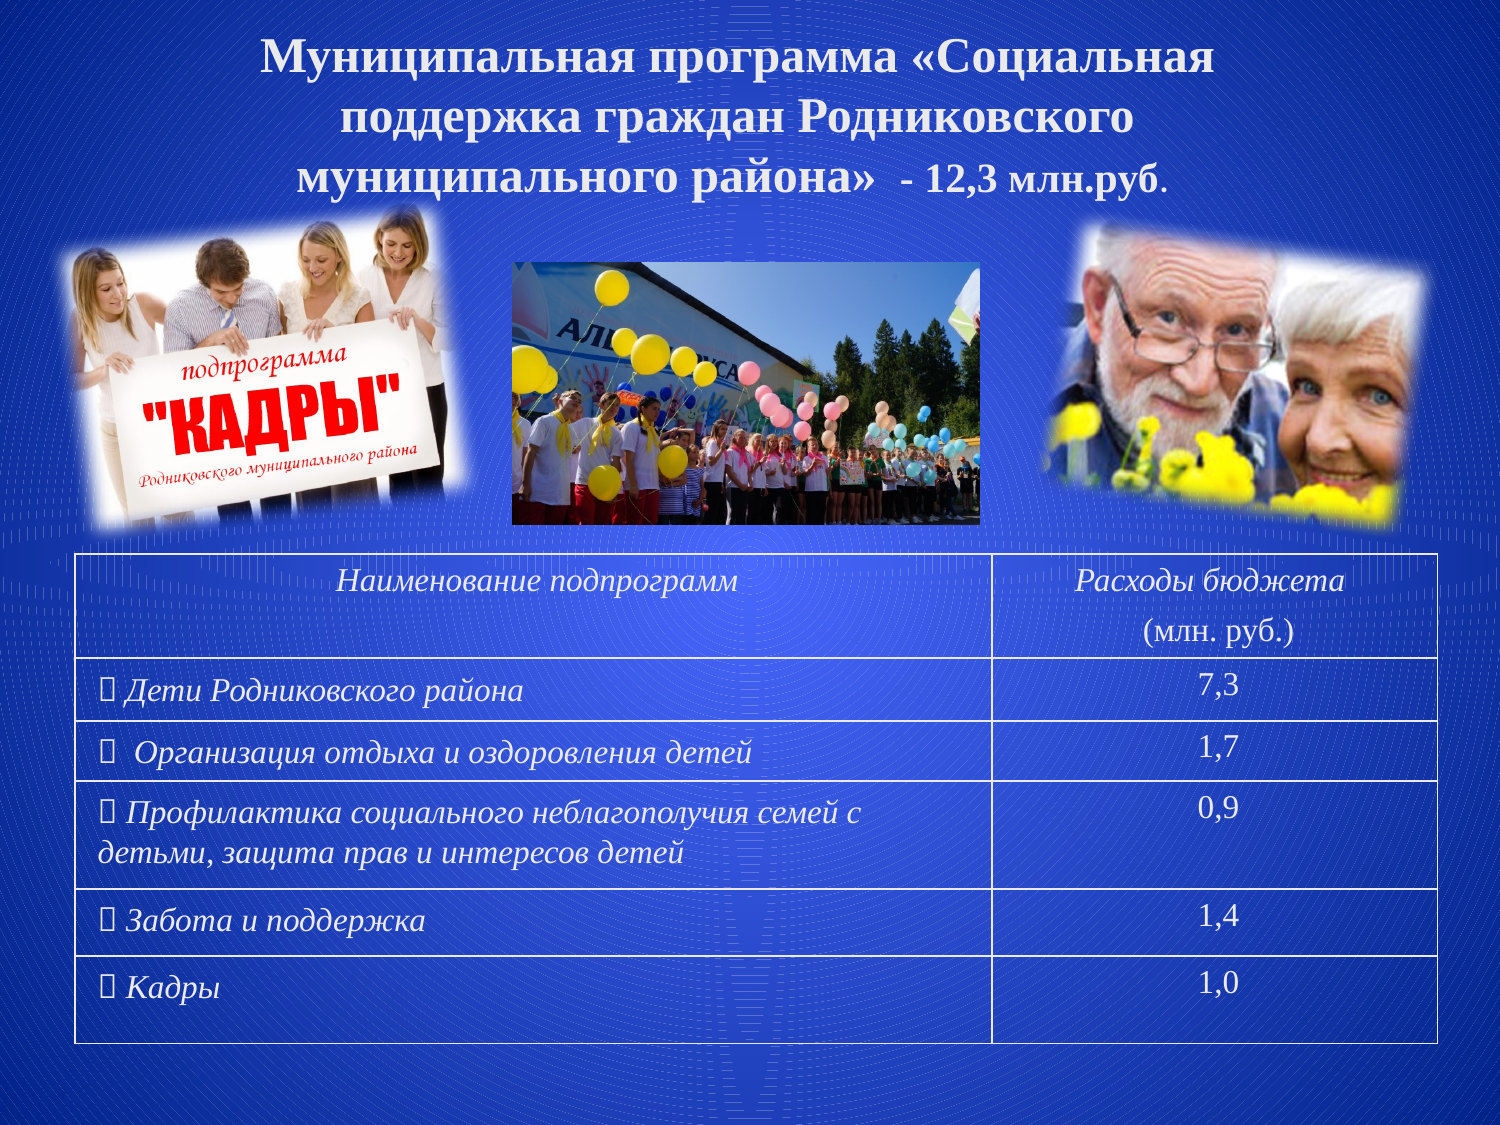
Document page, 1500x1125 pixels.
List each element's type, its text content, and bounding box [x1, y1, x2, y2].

table_cell  Дети Родниковского района [76, 659, 991, 720]
table_cell  Забота и поддержка [76, 890, 991, 955]
table_cell 0,9 [993, 782, 1437, 888]
table_header Наименование подпрограмм [76, 555, 991, 657]
table_cell  Профилактика социального неблагополучия семей с детьми, защита прав и интересов детей [76, 782, 991, 888]
picture [1043, 225, 1432, 525]
table_cell 1,7 [993, 722, 1437, 780]
title Муниципальная программа «Социальная поддержка граждан Родниковского муниципального района» - 12,3 млн.руб. [174, 37, 1300, 288]
table_cell 1,0 [993, 957, 1437, 1043]
table_cell  Кадры [76, 957, 991, 1043]
table_cell  Организация отдыха и оздоровления детей [76, 722, 991, 780]
table_header Расходы бюджета (млн. руб.) [993, 555, 1437, 657]
picture [512, 262, 980, 526]
table_cell 7,3 [993, 659, 1437, 720]
table_cell 1,4 [993, 890, 1437, 955]
picture [58, 211, 472, 530]
